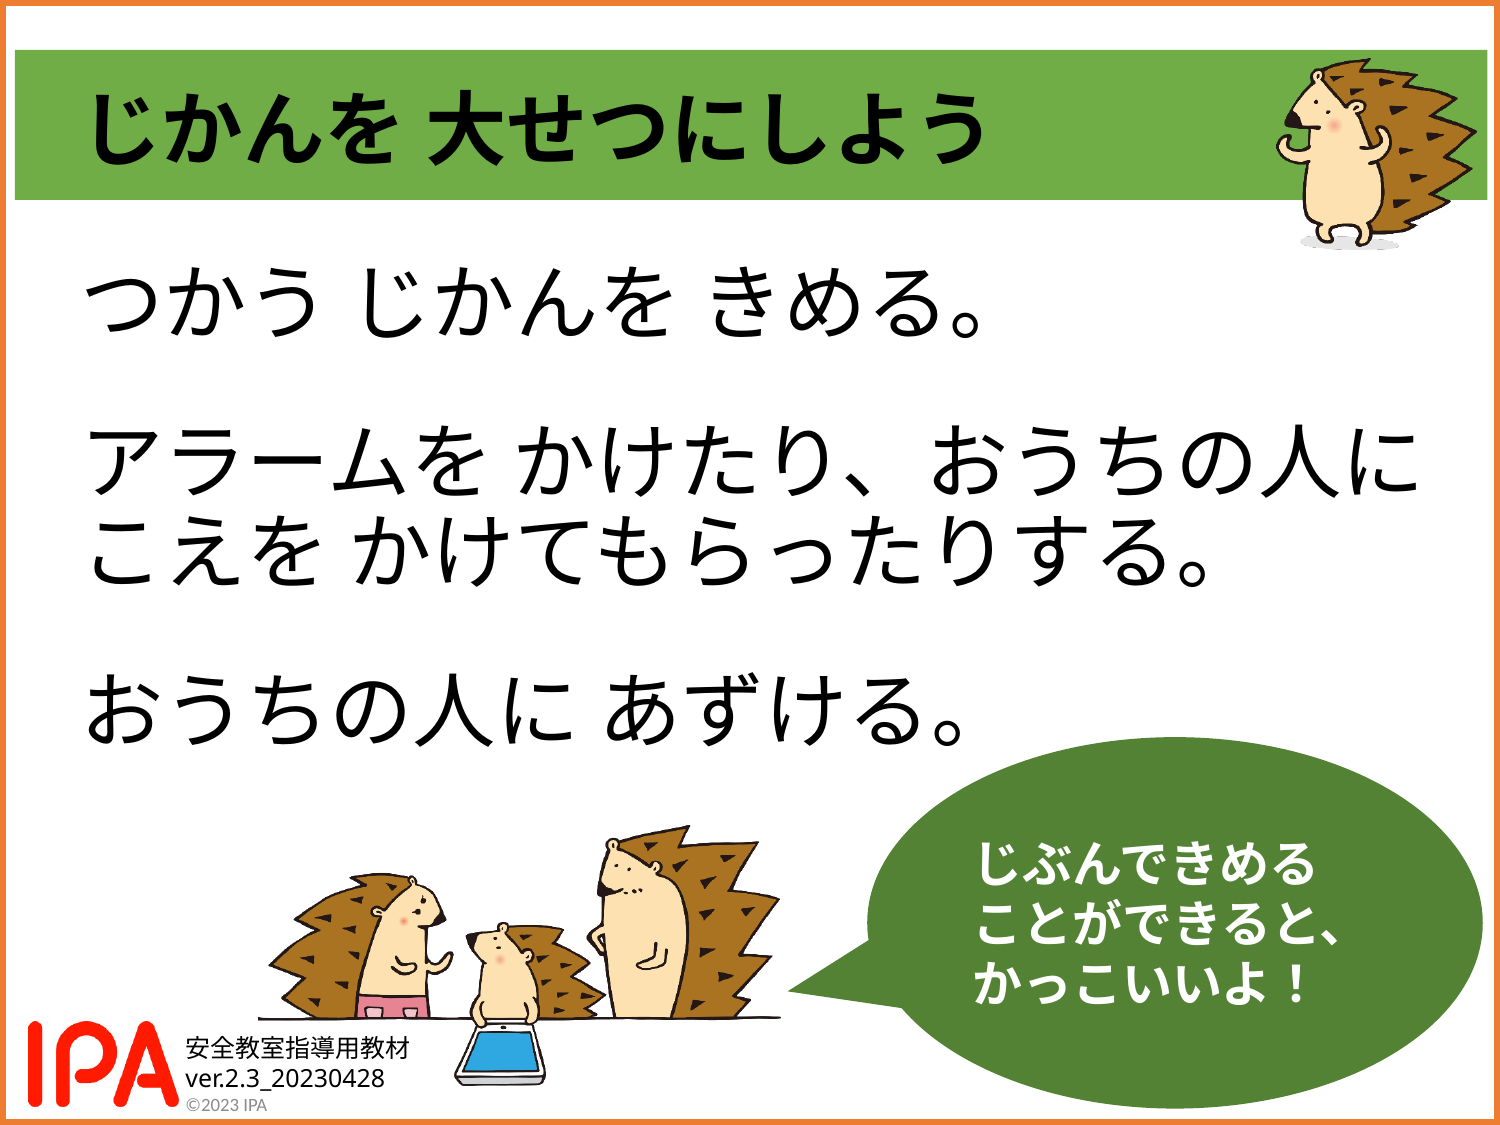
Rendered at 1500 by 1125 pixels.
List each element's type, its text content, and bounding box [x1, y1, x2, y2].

text_box じぶんできめる ことができると、かっこいいよ！ [784, 736, 1484, 1110]
picture [28, 1021, 179, 1107]
picture [258, 825, 781, 1086]
title じかんを 大せつにしよう [65, 81, 1332, 186]
list つかう じかんを きめる。 アラームを かけたり、おうちの人にこえを かけてもらったりする。 おうちの人に あずける。 [65, 254, 1465, 969]
picture [1276, 58, 1477, 250]
